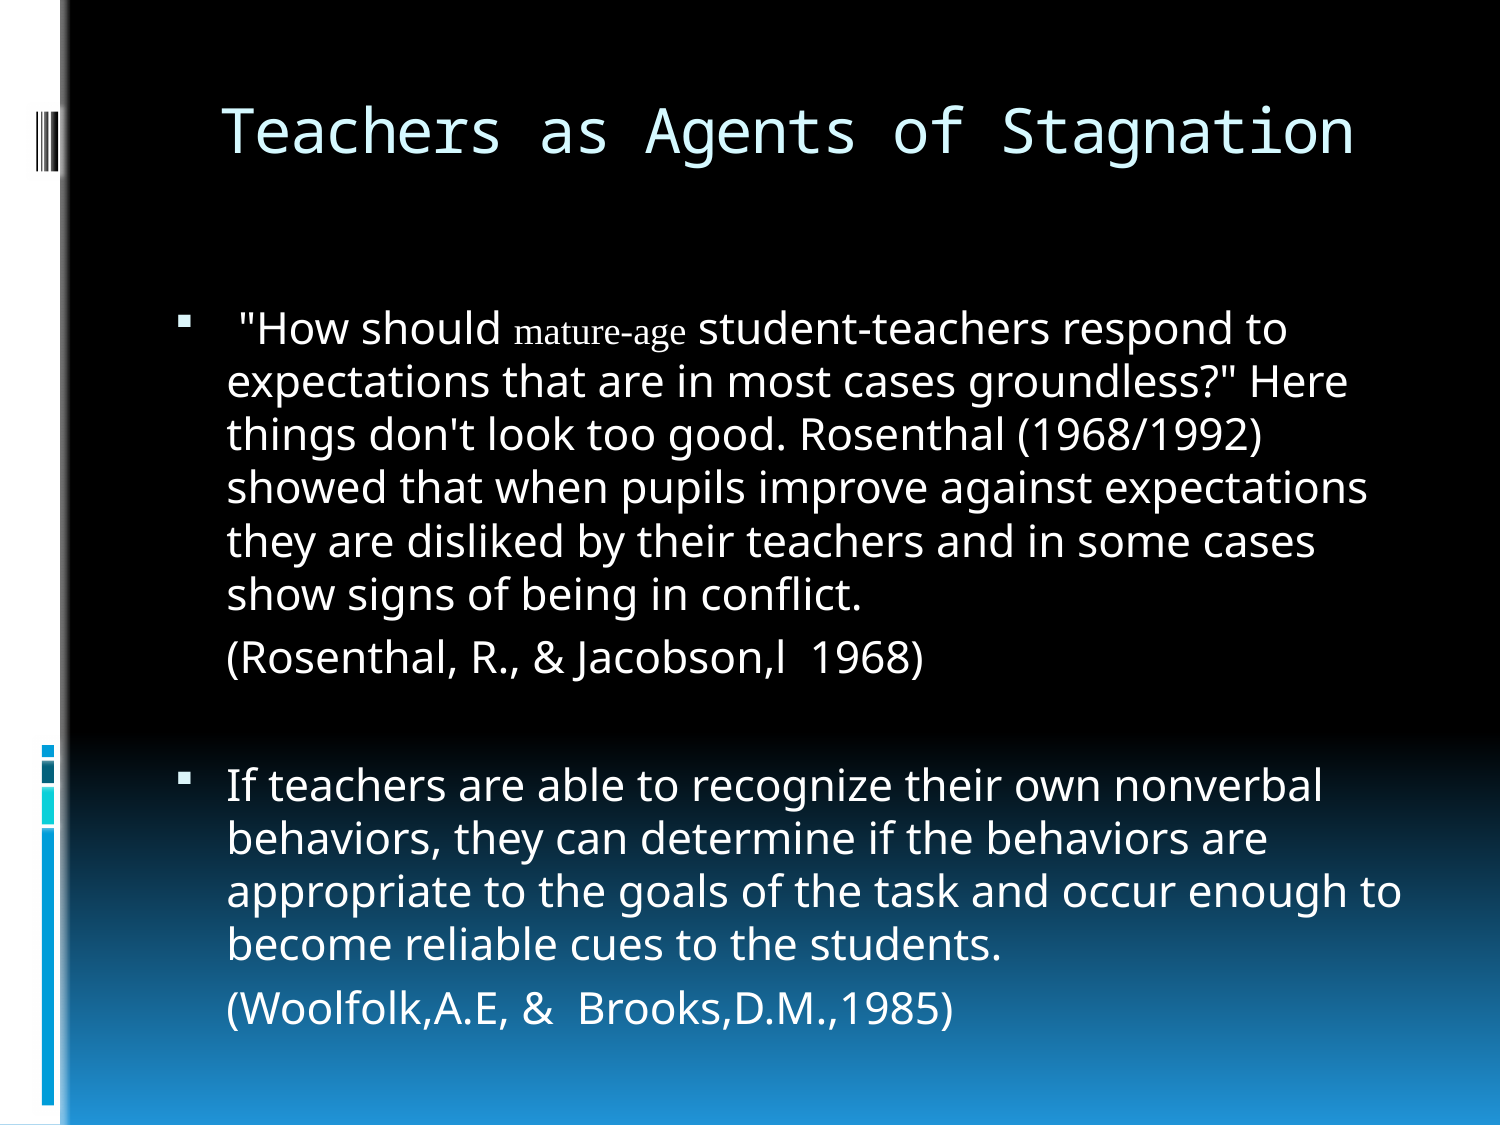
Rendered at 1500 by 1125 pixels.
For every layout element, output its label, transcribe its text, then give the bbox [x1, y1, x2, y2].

title Teachers as Agents of Stagnation [150, 83, 1425, 234]
list "How should mature-age student-teachers respond to expectations that are in most cases groundless?" Here things don't look too good. Rosenthal (1968/1992) showed that when pupils improve against expectations they are disliked by their teachers and in some cases show signs of being in conflict. (Rosenthal, R., & Jacobson,l 1968) If teachers are able to recognize their own nonverbal behaviors, they can determine if the behaviors are appropriate to the goals of the task and occur enough to become reliable cues to the students. (Woolfolk,A.E, & Brooks,D.M.,1985) [150, 292, 1425, 1043]
